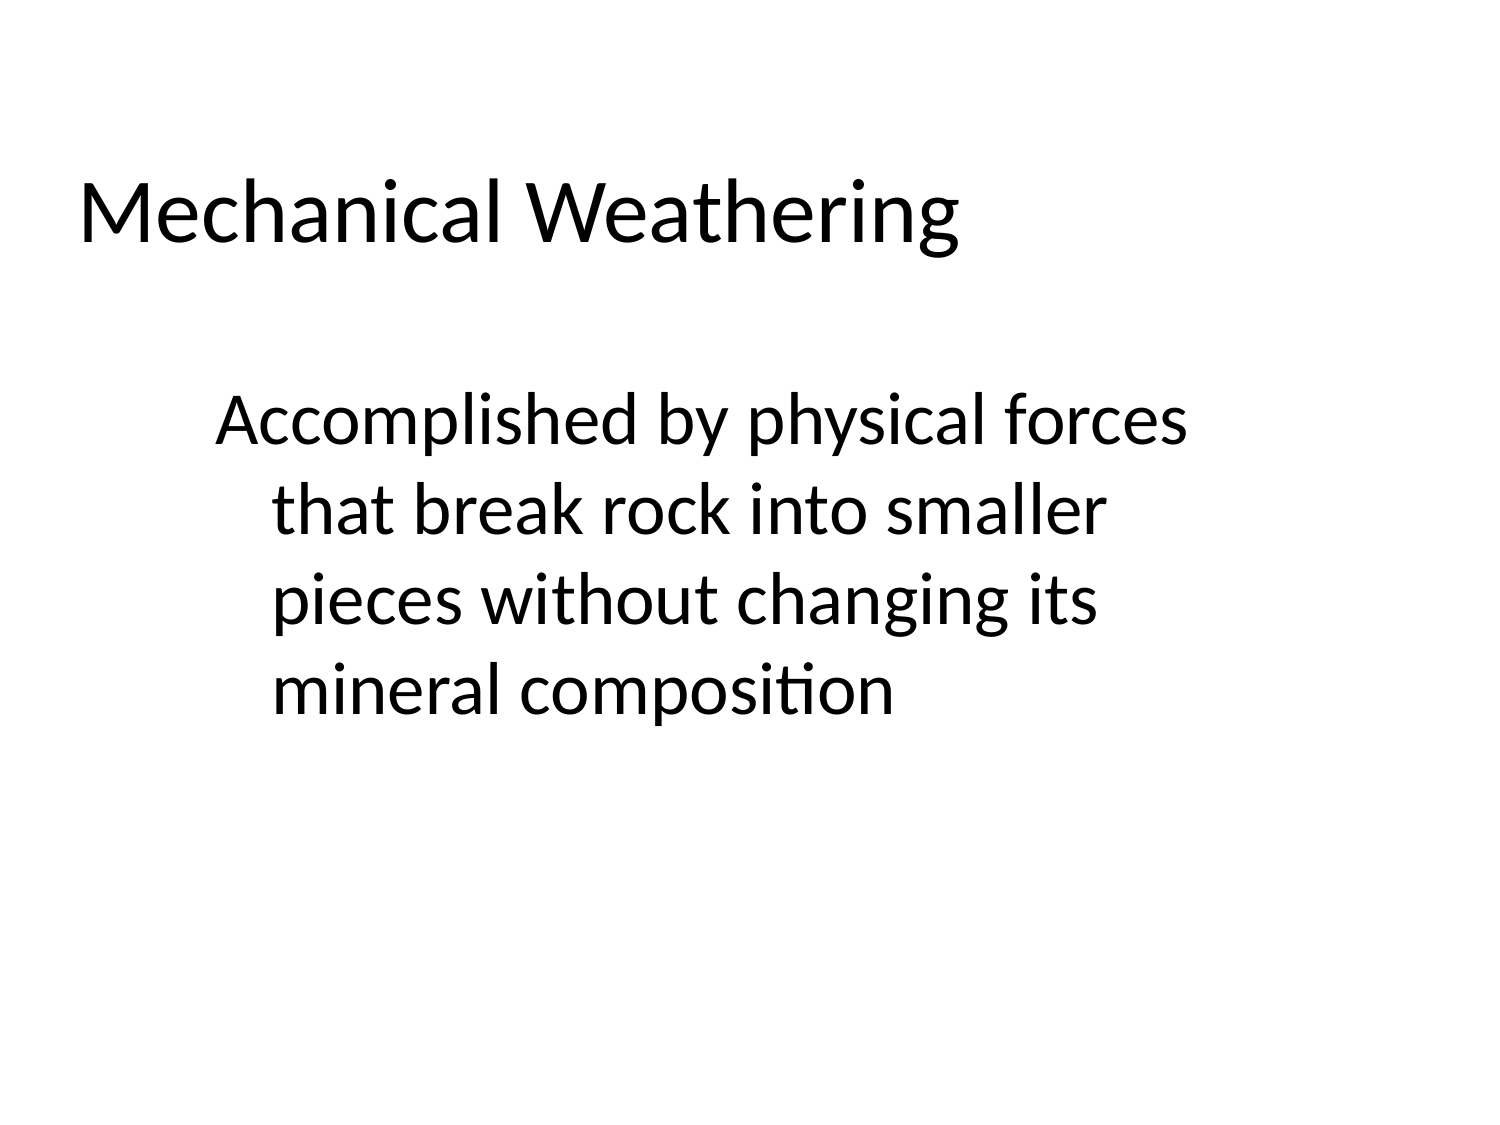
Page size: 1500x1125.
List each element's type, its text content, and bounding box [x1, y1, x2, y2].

title Mechanical Weathering [62, 112, 1413, 300]
list Accomplished by physical forces that break rock into smaller pieces without changing its mineral composition [200, 362, 1250, 913]
